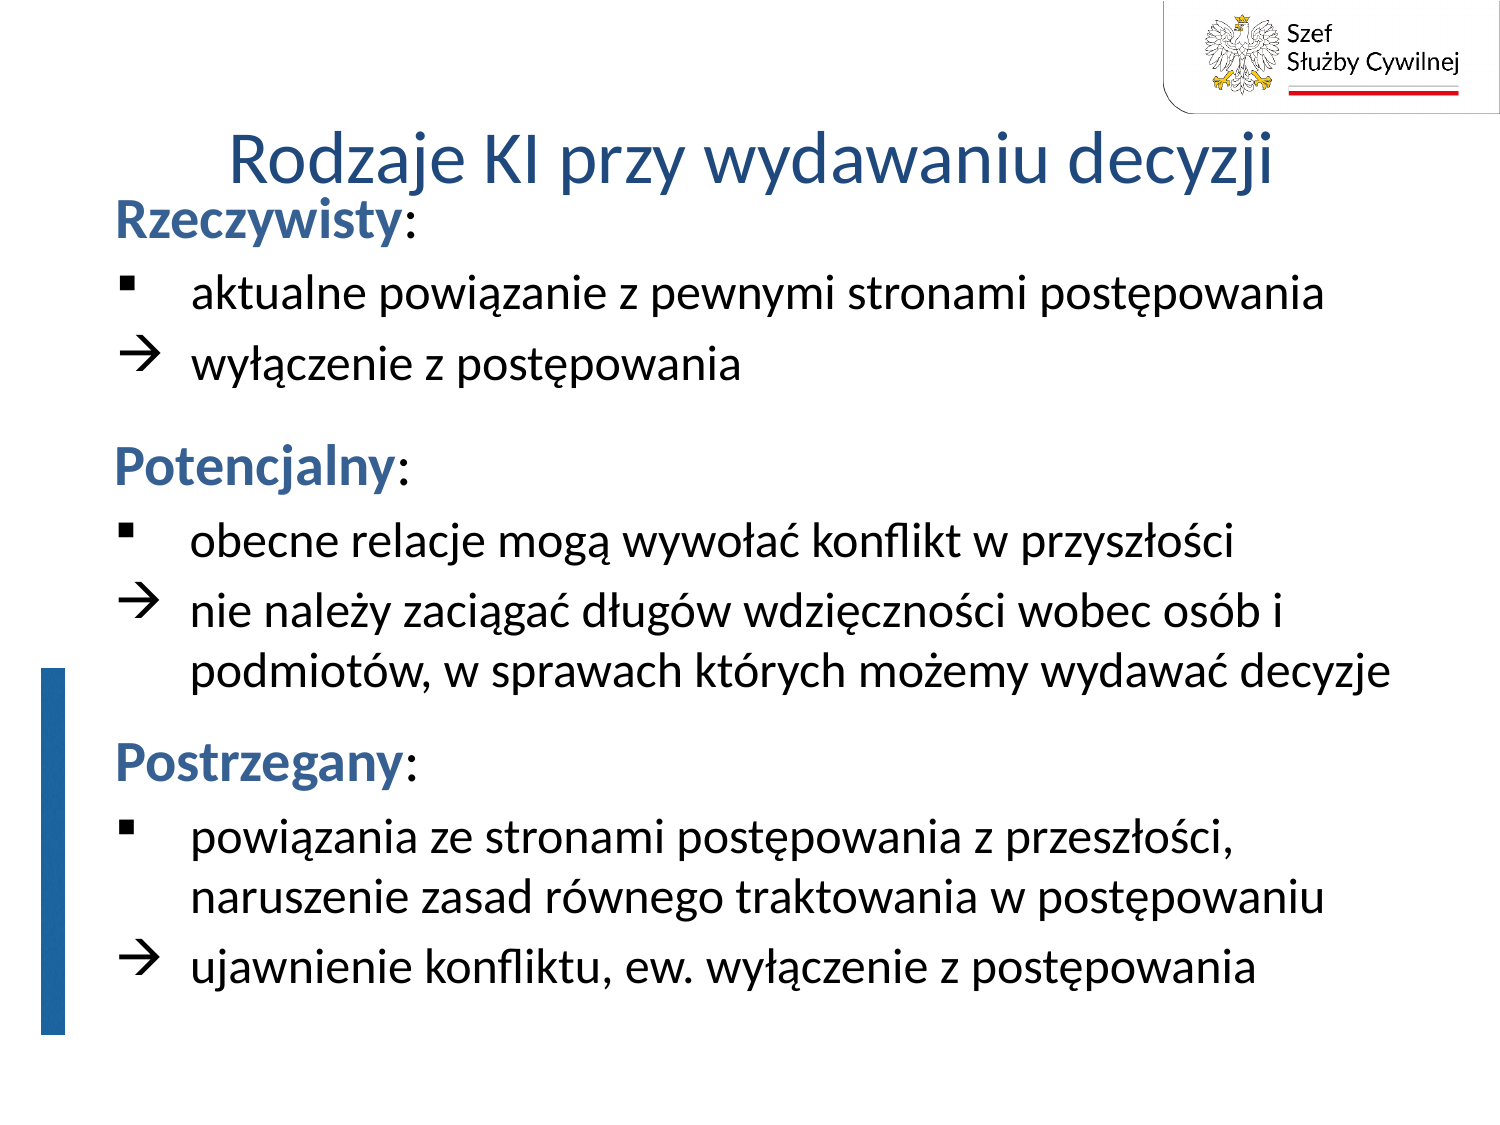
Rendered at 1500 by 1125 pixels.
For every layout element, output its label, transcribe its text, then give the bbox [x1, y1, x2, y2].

text_box Rzeczywisty: aktualne powiązanie z pewnymi stronami postępowania wyłączenie z postępowania [100, 172, 1401, 419]
text_box Postrzegany: powiązania ze stronami postępowania z przeszłości, naruszenie zasad równego traktowania w postępowaniu ujawnienie konfliktu, ew. wyłączenie z postępowania [100, 716, 1400, 1012]
title Rodzaje KI przy wydawaniu decyzji [102, 100, 1402, 226]
text_box Potencjalny: obecne relacje mogą wywołać konflikt w przyszłości nie należy zaciągać długów wdzięczności wobec osób i podmiotów, w sprawach których możemy wydawać decyzje [99, 419, 1424, 715]
picture [1163, 0, 1500, 114]
picture [41, 668, 65, 1035]
